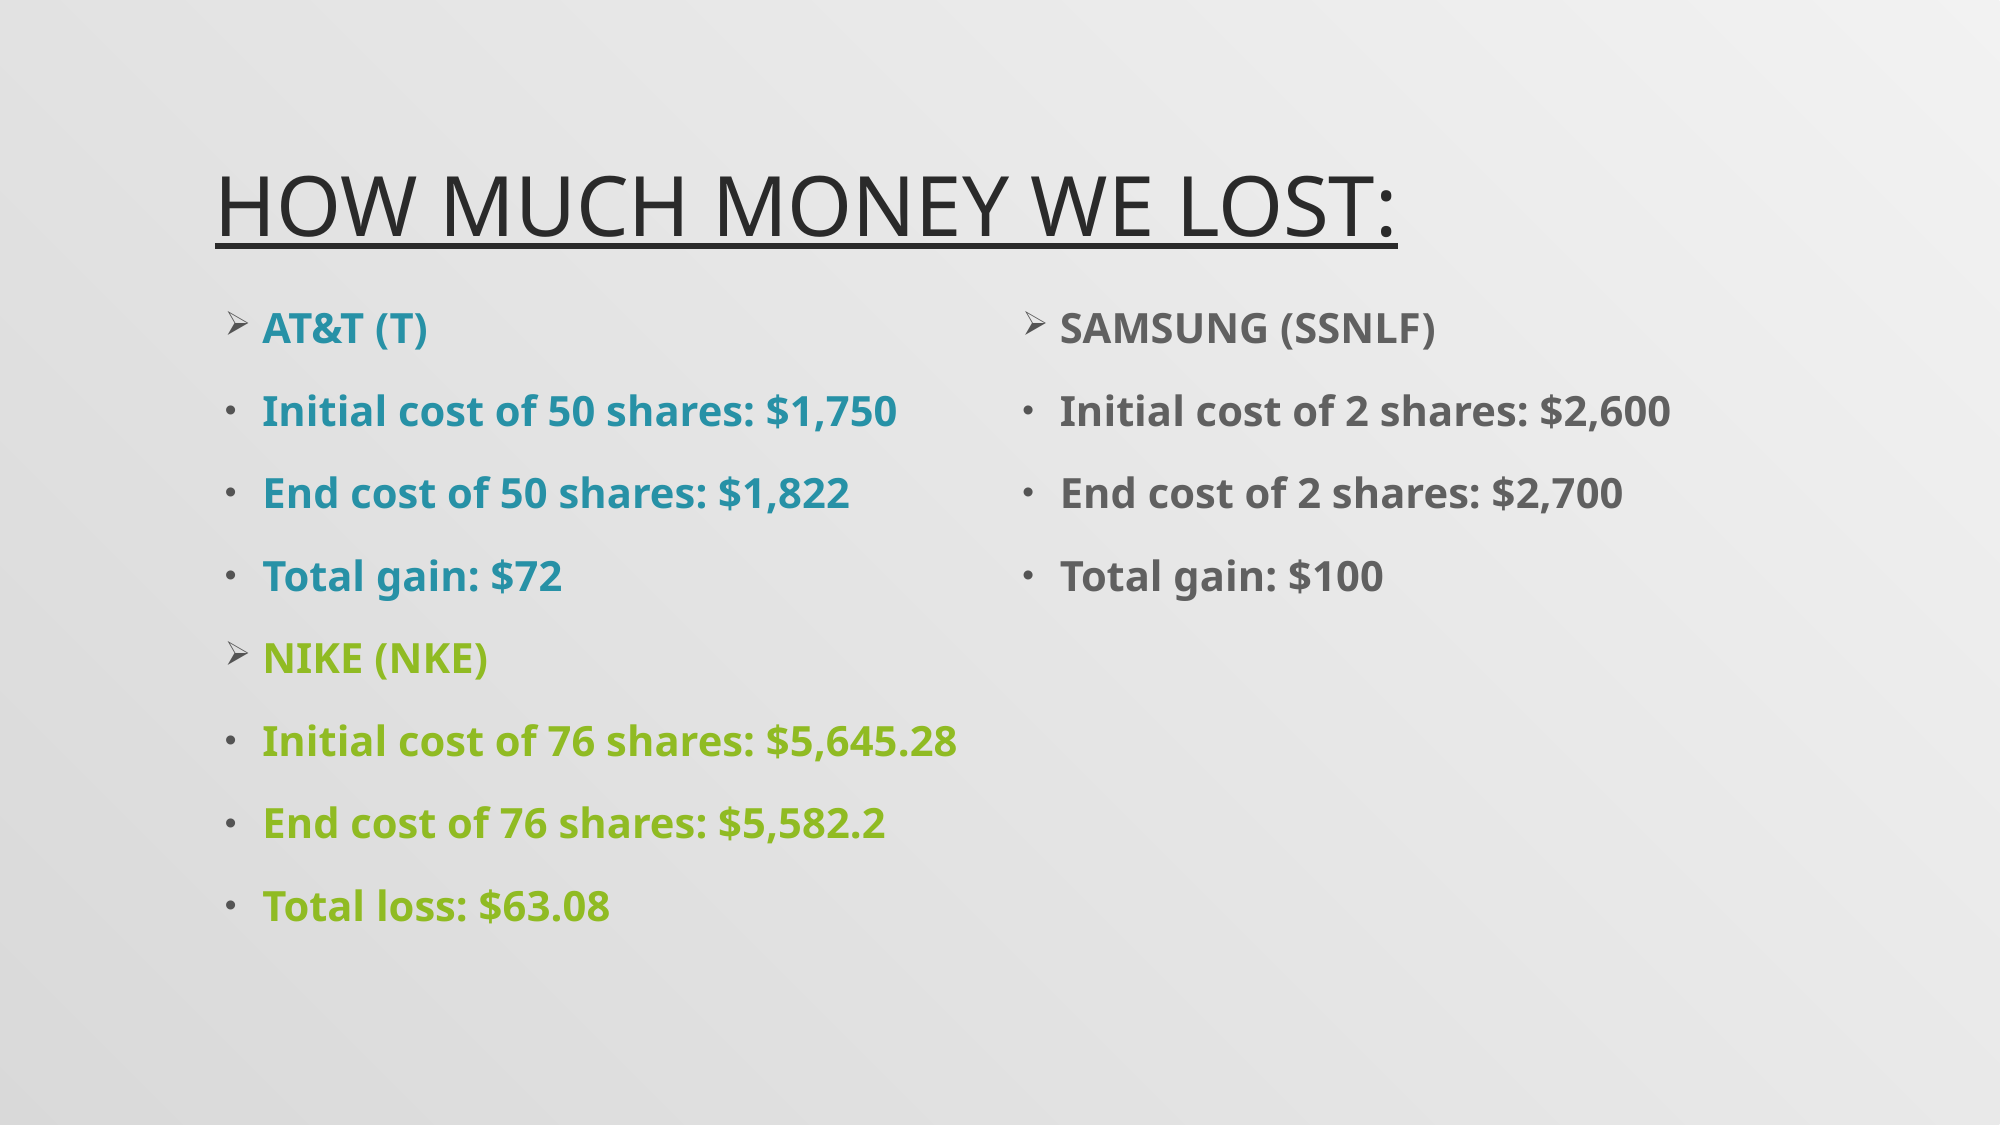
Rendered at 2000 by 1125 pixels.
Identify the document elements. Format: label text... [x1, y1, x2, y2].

list SAMSUNG (SSNLF) Initial cost of 2 shares: $2,600 End cost of 2 shares: $2,700 Total gain: $100 [999, 299, 1713, 638]
list AT&T (T) Initial cost of 50 shares: $1,750 End cost of 50 shares: $1,822 Total gain: $72 NIKE (NKE) Initial cost of 76 shares: $5,645.28 End cost of 76 shares: $5,582.2 Total loss: $63.08 [202, 299, 975, 1013]
title How Much money we lost: [199, 45, 1800, 263]
